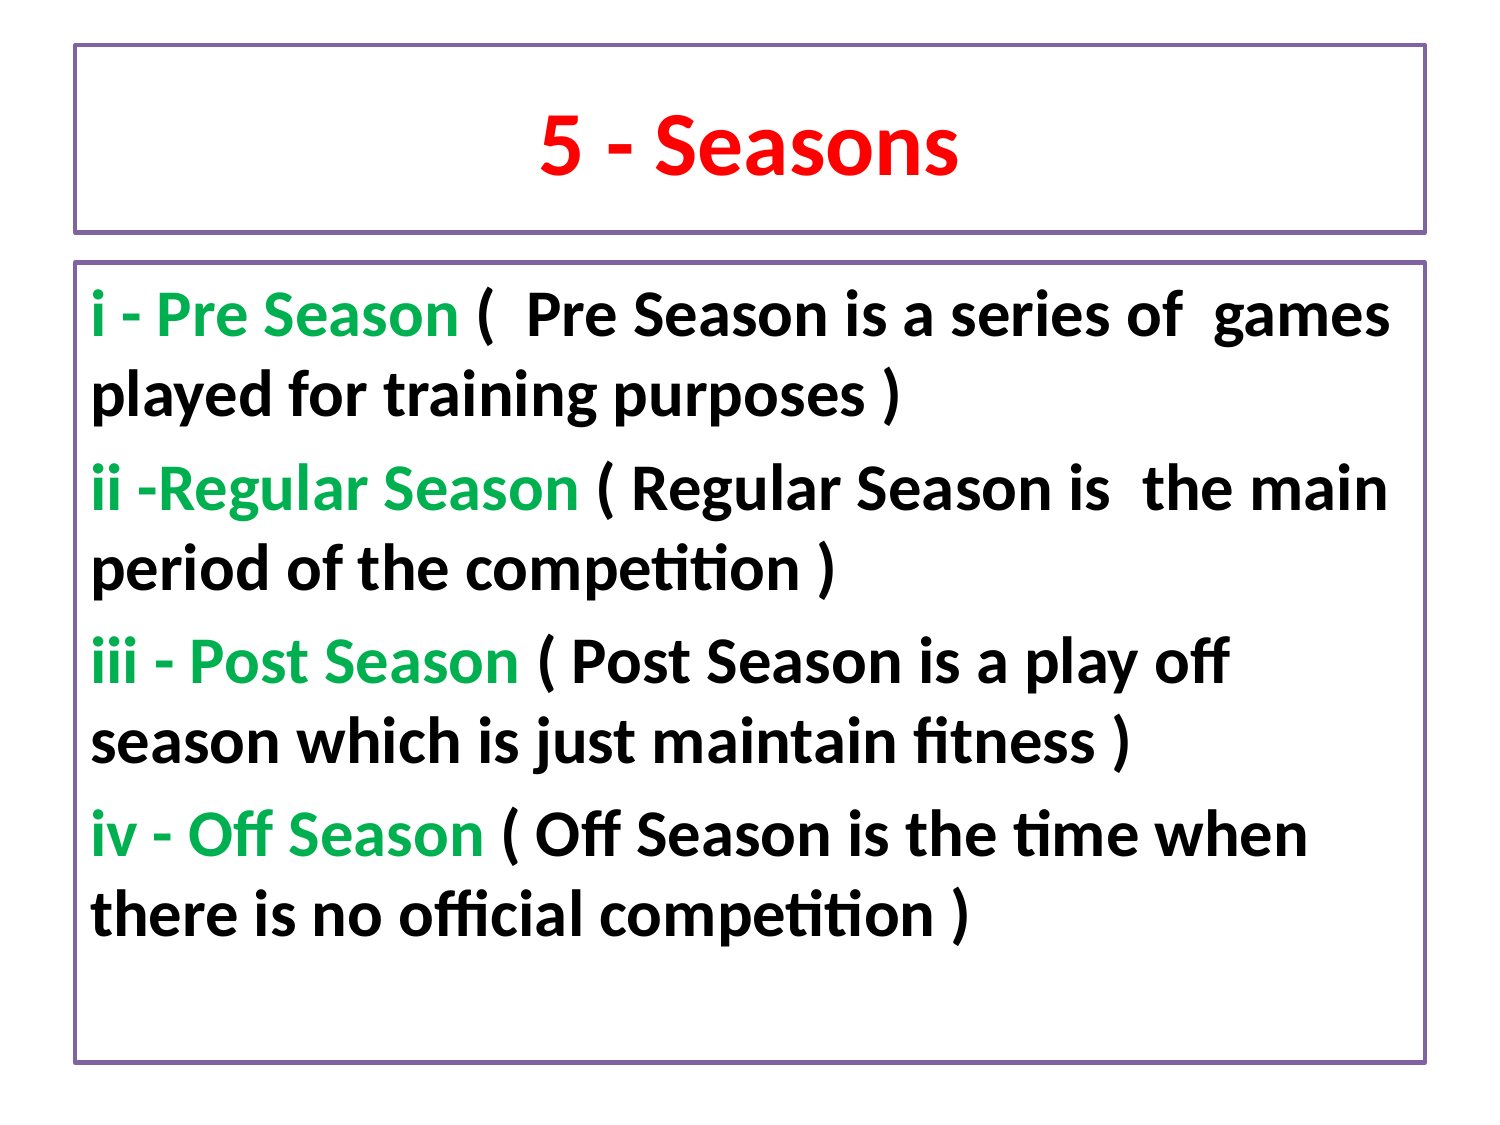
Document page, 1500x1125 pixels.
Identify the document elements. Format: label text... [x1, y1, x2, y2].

title 5 - Seasons [73, 43, 1427, 235]
list i - Pre Season ( Pre Season is a series of games played for training purposes ) ii -Regular Season ( Regular Season is the main period of the competition ) iii - Post Season ( Post Season is a play off season which is just maintain fitness ) iv - Off Season ( Off Season is the time when there is no official competition ) [73, 260, 1427, 1065]
